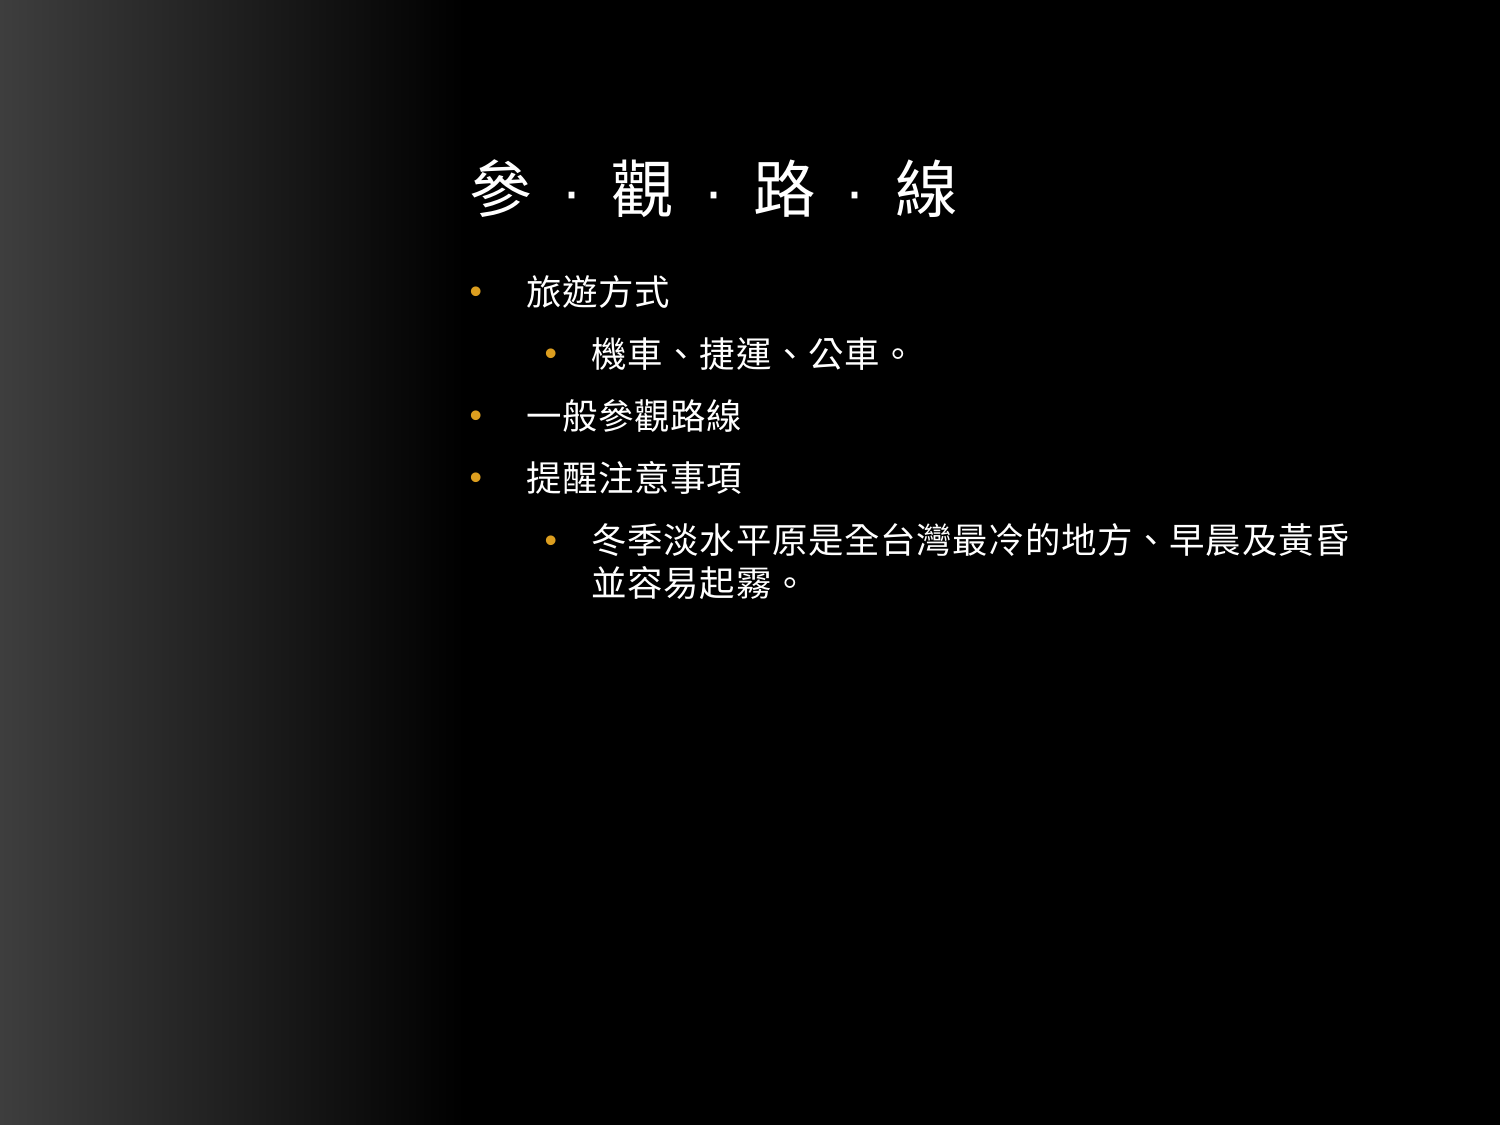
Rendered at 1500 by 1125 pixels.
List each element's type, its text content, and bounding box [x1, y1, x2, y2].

title 參 · 觀 · 路 · 線 [454, 45, 1401, 233]
list 旅遊方式 機車、捷運、公車。 一般參觀路線 提醒注意事項 冬季淡水平原是全台灣最冷的地方、早晨及黃昏並容易起霧。 [454, 262, 1400, 938]
